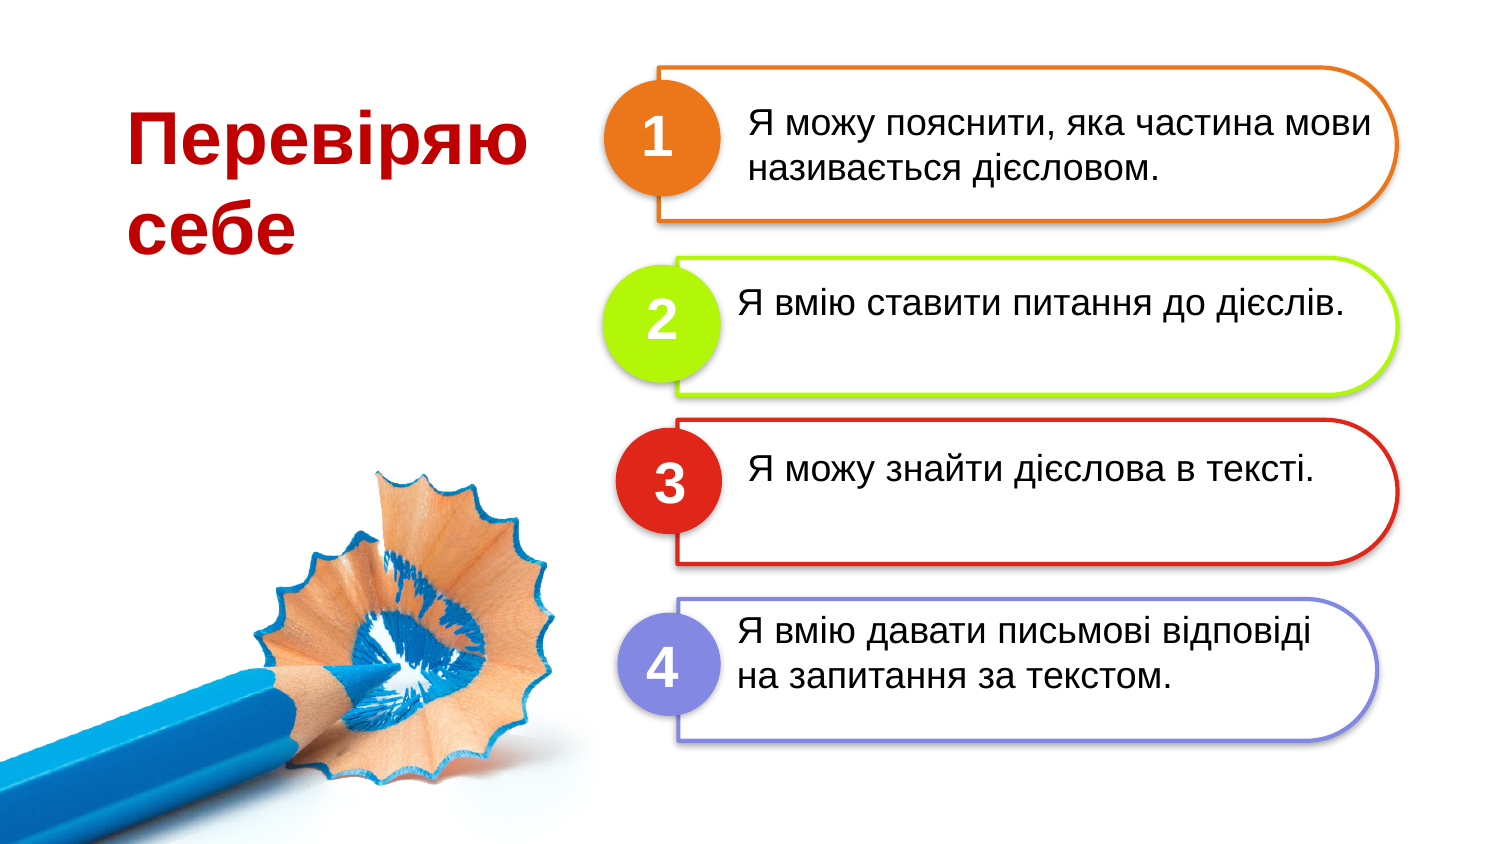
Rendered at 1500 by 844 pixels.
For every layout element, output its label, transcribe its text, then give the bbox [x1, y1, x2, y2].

text_box [617, 94, 722, 198]
text_box [603, 104, 614, 173]
text_box [614, 427, 723, 535]
text_box [658, 66, 1378, 222]
text_box [638, 611, 722, 717]
text_box [601, 263, 722, 384]
text_box [677, 627, 1378, 742]
text_box [628, 79, 697, 90]
text_box 4 [631, 621, 694, 707]
text_box [677, 598, 722, 645]
text_box [676, 419, 1399, 565]
text_box 1 [614, 90, 702, 176]
text_box Я можу пояснити, яка частина мови називається дієсловом. [732, 90, 1403, 196]
picture [0, 469, 636, 844]
text_box 2 [631, 273, 694, 359]
text_box Я вмію ставити питання до дієслів. [722, 270, 1424, 376]
text_box Я вмію давати письмові відповіді на запитання за текстом. [722, 598, 1364, 704]
list Перевіряю себе [112, 79, 578, 281]
text_box [676, 347, 1378, 396]
text_box Я можу знайти дієслова в тексті. [732, 436, 1434, 497]
text_box [676, 257, 1370, 307]
text_box 3 [639, 437, 702, 523]
text_box [616, 628, 631, 701]
